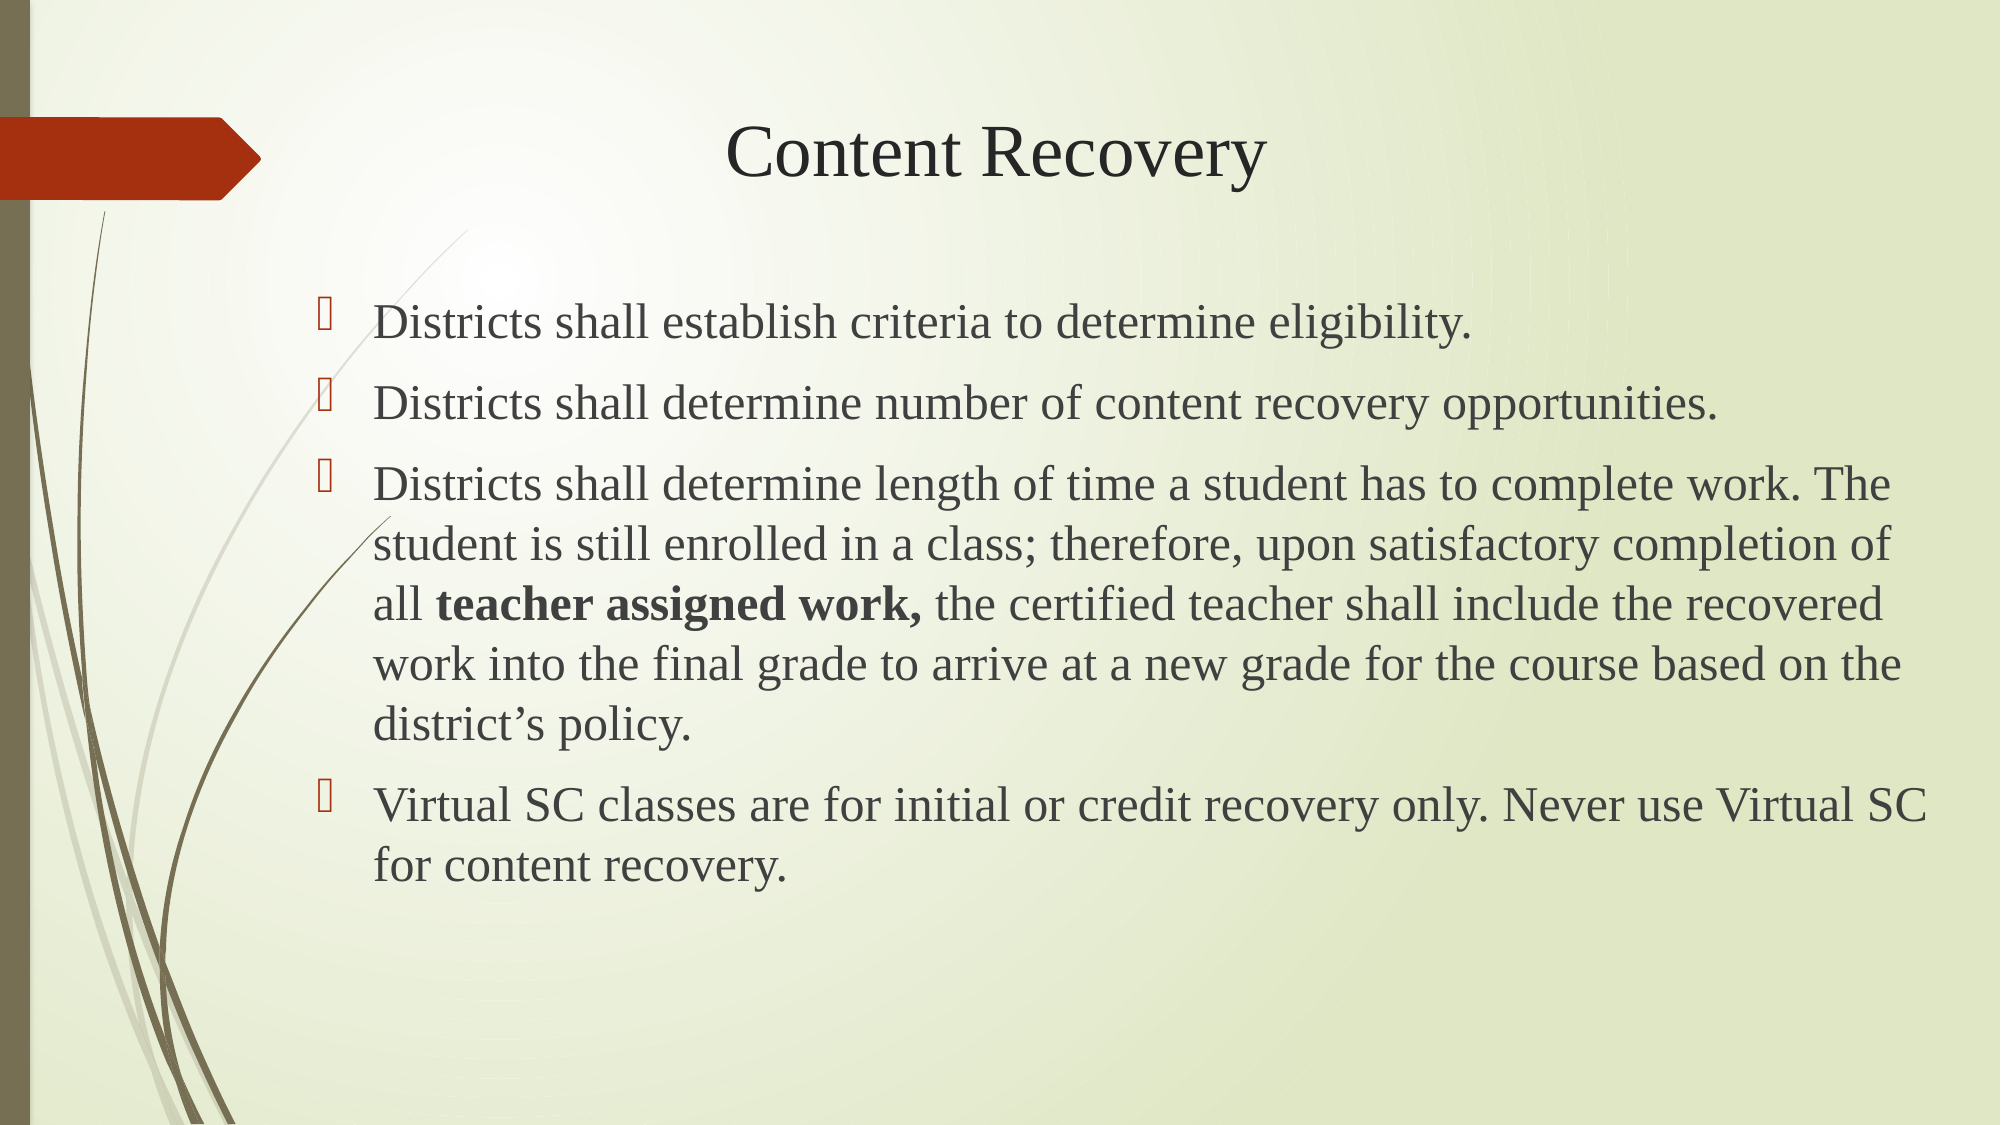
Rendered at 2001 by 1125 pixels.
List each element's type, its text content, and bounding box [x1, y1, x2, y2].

list Districts shall establish criteria to determine eligibility. Districts shall determine number of content recovery opportunities. Districts shall determine length of time a student has to complete work. The student is still enrolled in a class; therefore, upon satisfactory completion of all teacher assigned work, the certified teacher shall include the recovered work into the final grade to arrive at a new grade for the course based on the district’s policy. Virtual SC classes are for initial or credit recovery only. Never use Virtual SC for content recovery. [301, 179, 1952, 1079]
title Content Recovery [265, 93, 1728, 230]
